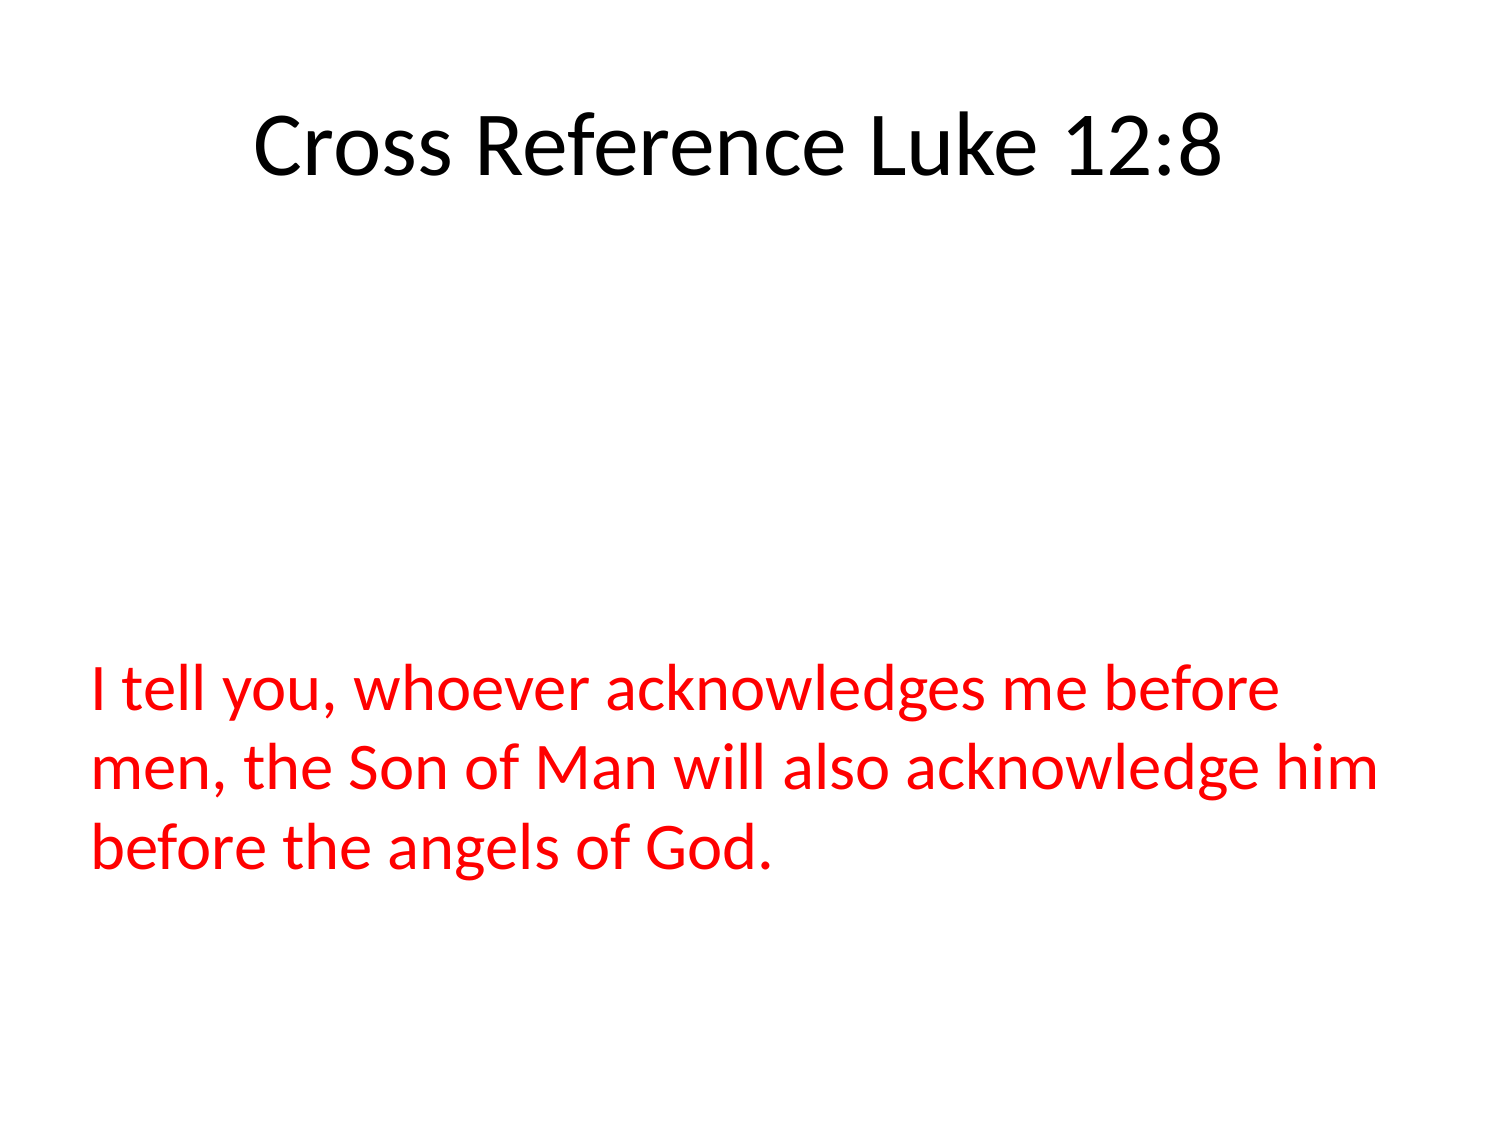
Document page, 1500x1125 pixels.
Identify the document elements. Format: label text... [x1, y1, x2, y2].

title Cross Reference Luke 12:8 [75, 45, 1425, 233]
list I tell you, whoever acknowledges me before men, the Son of Man will also acknowledge him before the angels of God. [75, 262, 1425, 1005]
